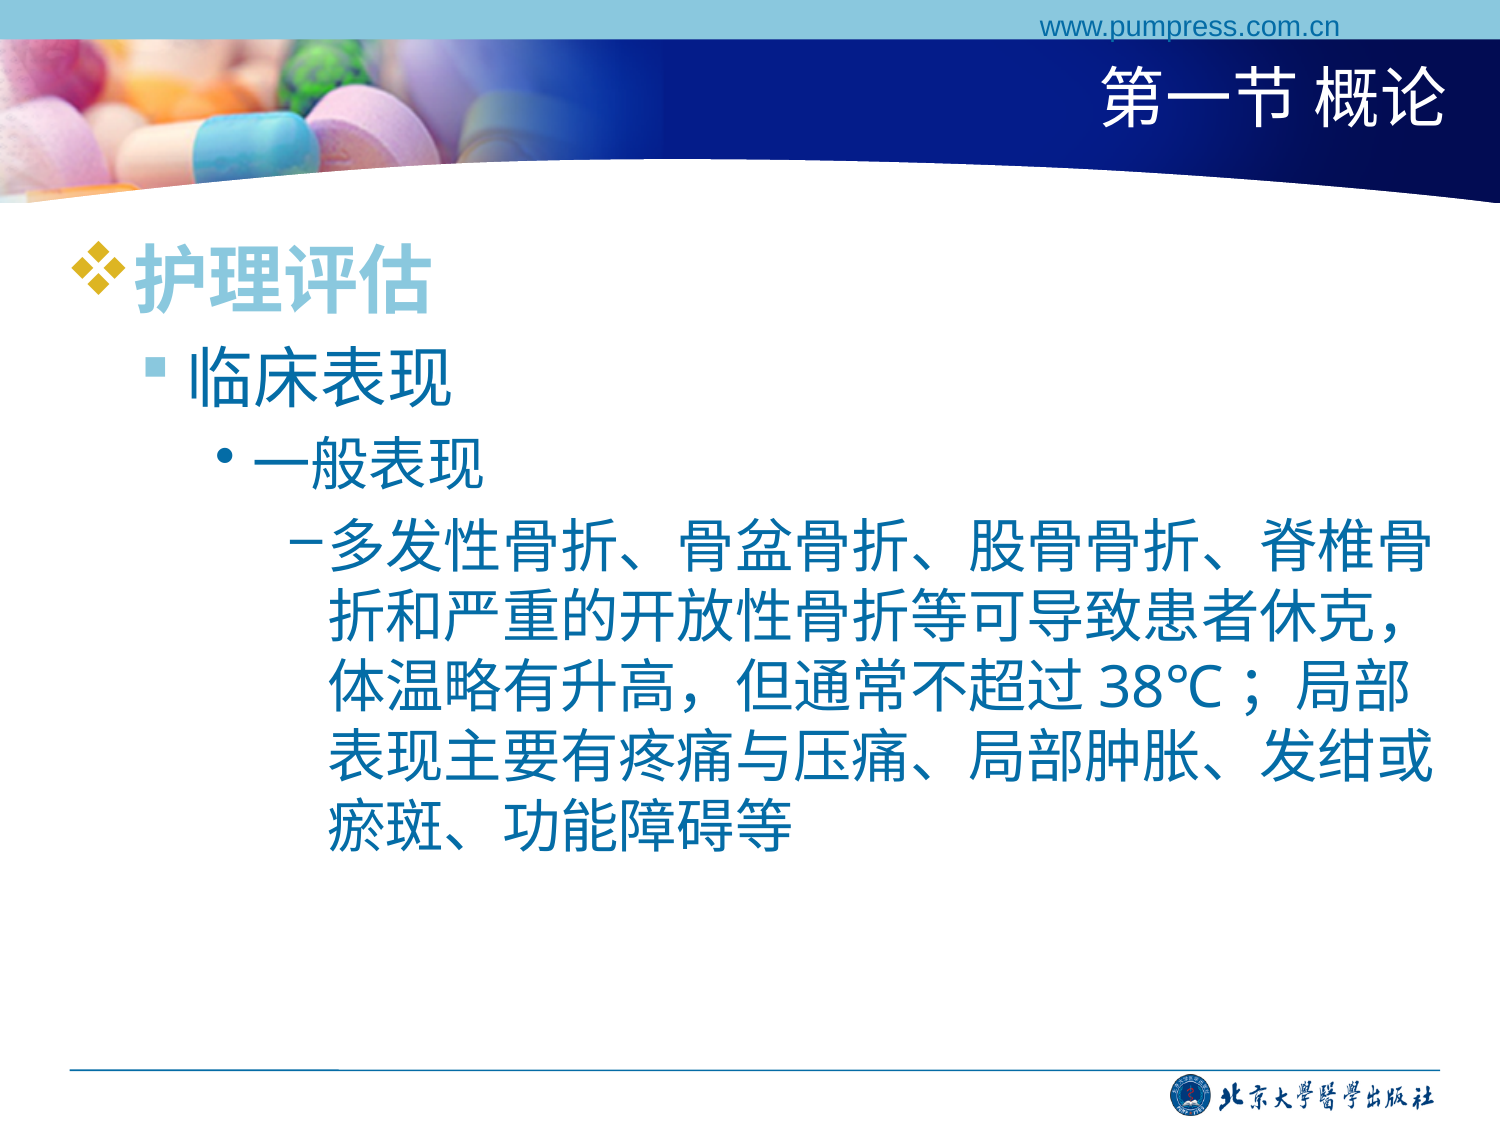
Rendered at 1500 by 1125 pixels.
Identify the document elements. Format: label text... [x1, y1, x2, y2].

list 护理评估 临床表现 一般表现 多发性骨折、骨盆骨折、股骨骨折、脊椎骨折和严重的开放性骨折等可导致患者休克，体温略有升高，但通常不超过38℃；局部表现主要有疼痛与压痛、局部肿胀、发绀或瘀斑、功能障碍等 [49, 224, 1463, 1026]
title 第一节 概论 [137, 49, 1463, 143]
picture [0, 40, 1500, 203]
slide_number www.pumpress.com.cn [1025, 0, 1463, 38]
picture [1170, 1074, 1436, 1118]
